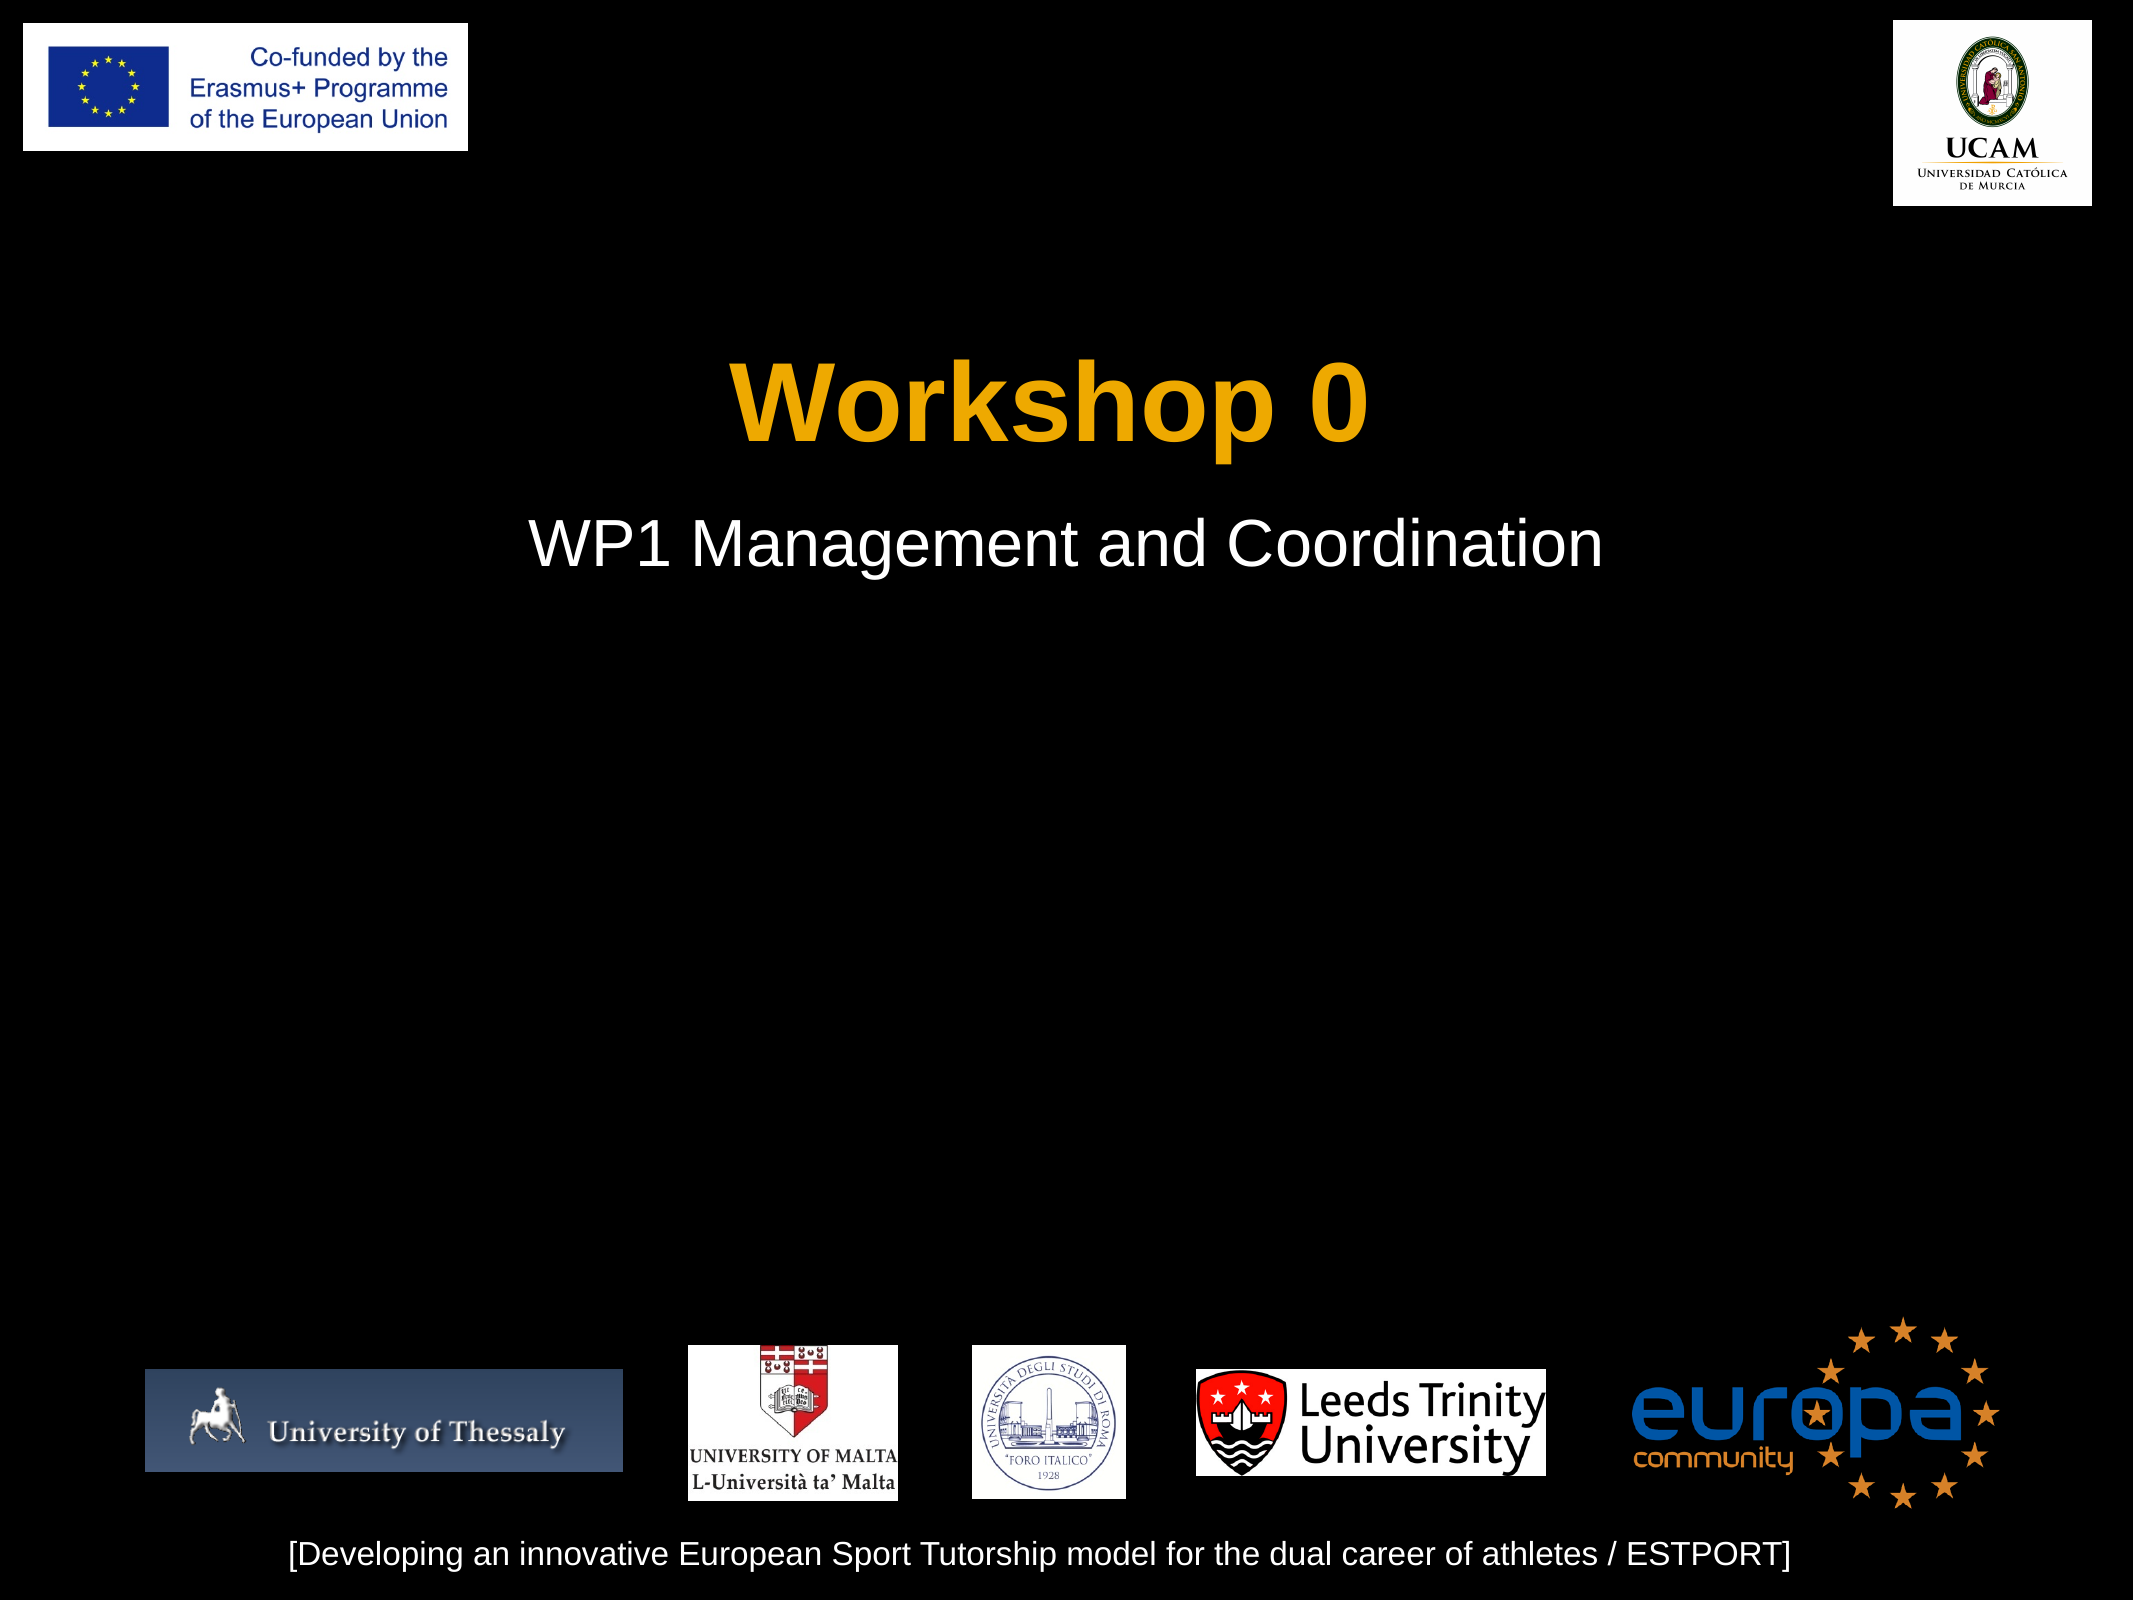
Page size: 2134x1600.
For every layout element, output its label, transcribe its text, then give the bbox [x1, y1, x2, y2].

text_box [Developing an innovative European Sport Tutorship model for the dual career of athletes / ESTPORT] [62, 1525, 2020, 1580]
text_box Workshop 0 [74, 322, 2059, 472]
picture [1631, 1316, 2001, 1509]
picture [1893, 20, 2092, 207]
picture [23, 23, 468, 151]
picture [971, 1345, 1126, 1500]
picture [1196, 1368, 1547, 1476]
picture [145, 1368, 623, 1473]
text_box WP1 Management and Coordination [74, 493, 2059, 587]
picture [688, 1345, 899, 1501]
